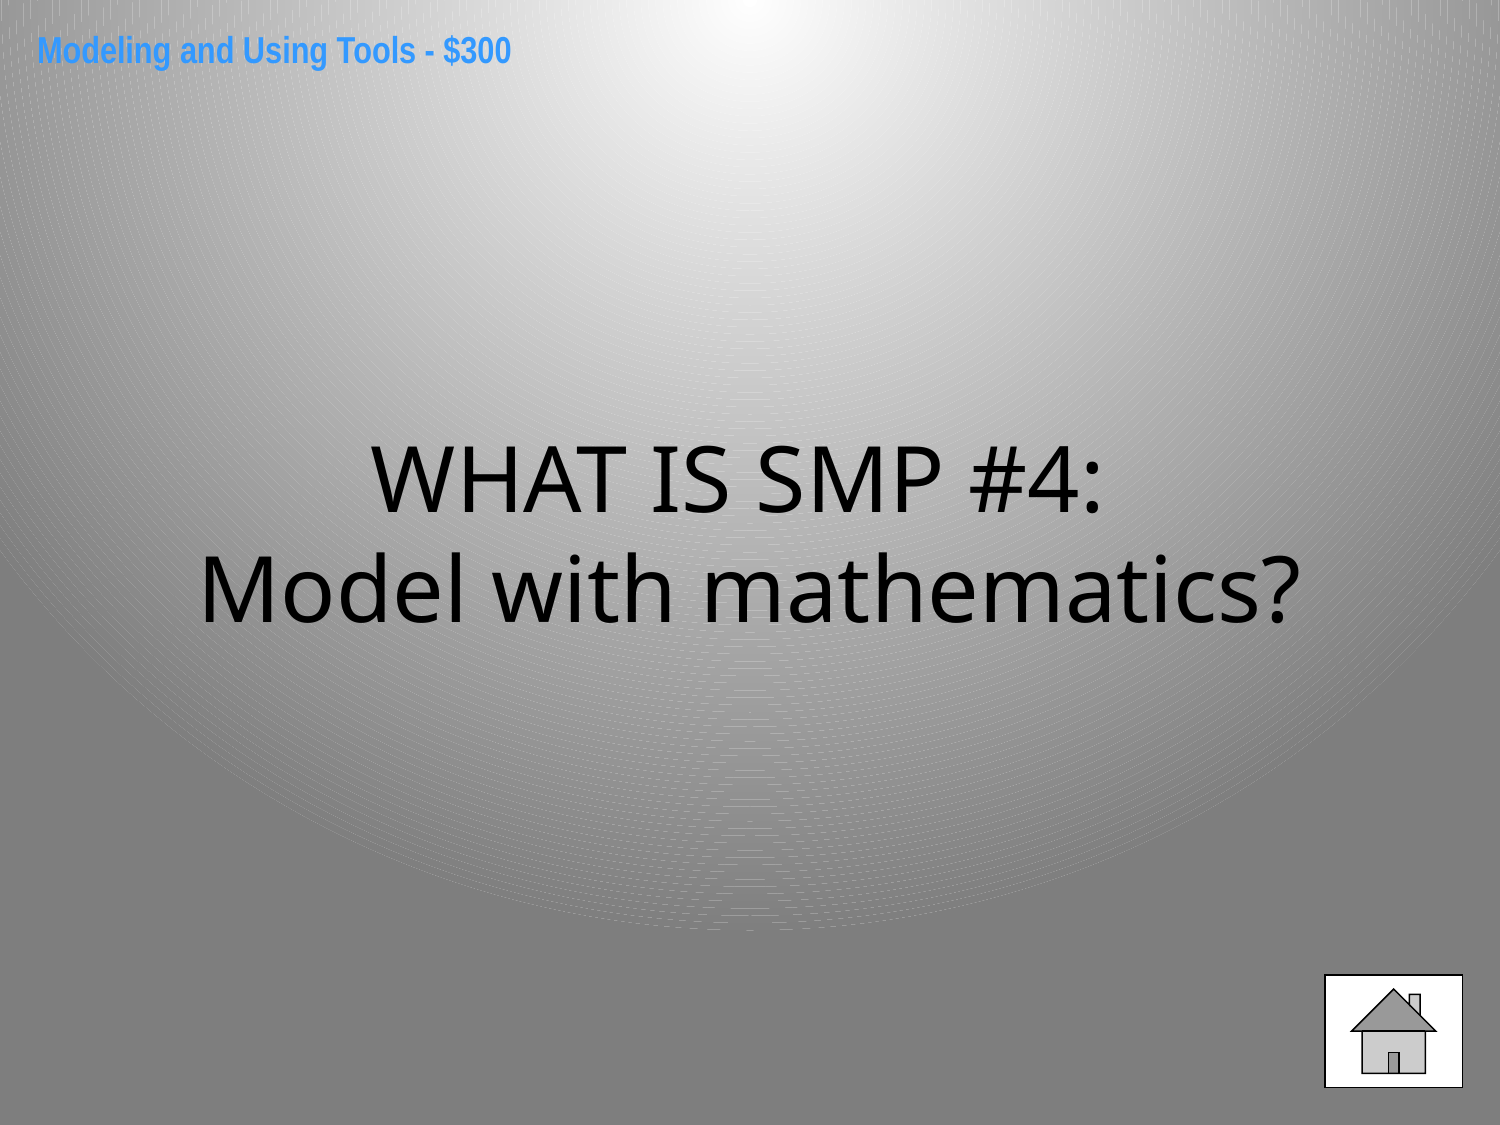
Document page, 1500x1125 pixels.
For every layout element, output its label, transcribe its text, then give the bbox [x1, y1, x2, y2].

text_box WHAT IS SMP #4: Model with mathematics? [74, 162, 1425, 900]
text_box Modeling and Using Tools - $300 [22, 18, 1025, 94]
text_box [1324, 975, 1463, 1088]
